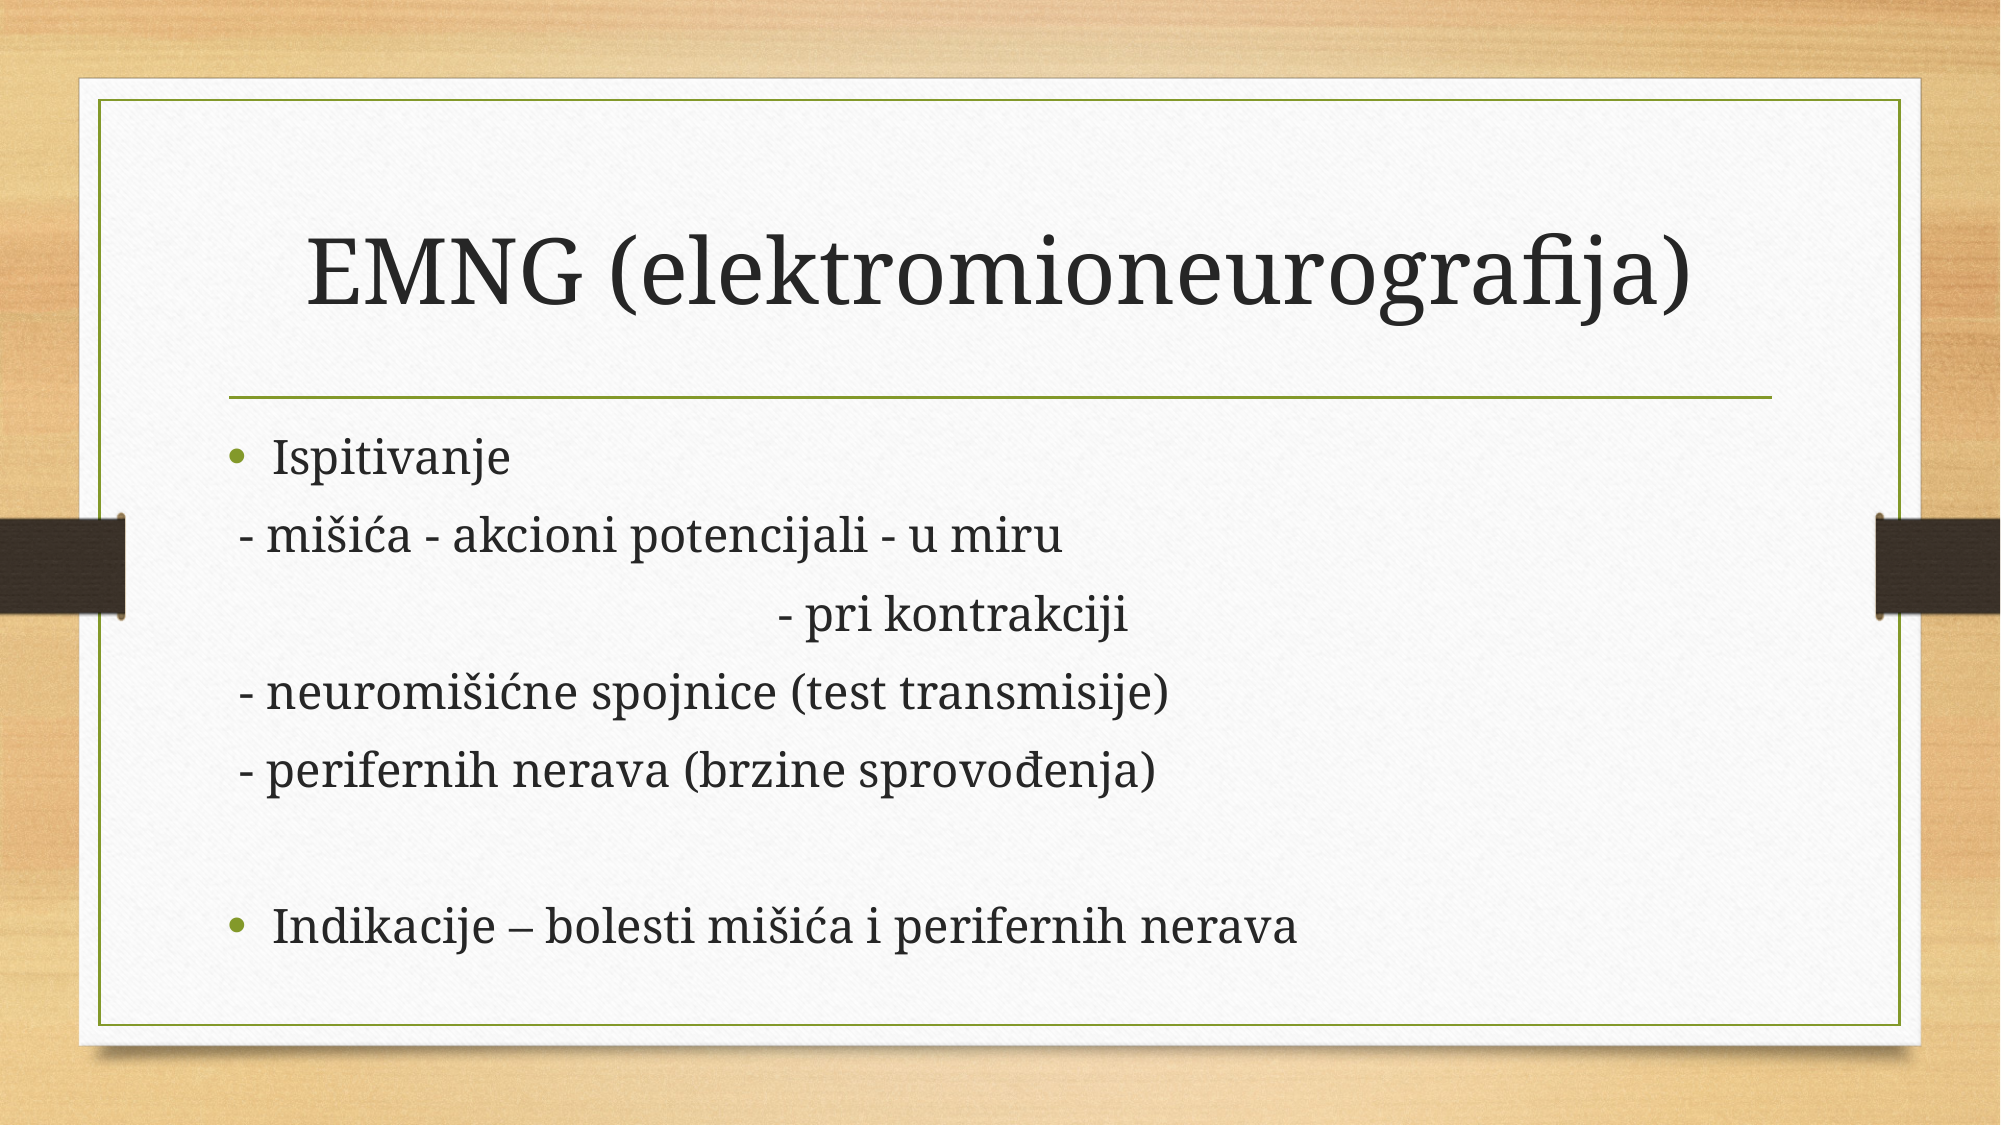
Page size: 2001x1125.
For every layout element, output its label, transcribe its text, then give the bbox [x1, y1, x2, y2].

title EMNG (elektromioneurografija) [212, 161, 1788, 375]
picture [0, 0, 2001, 1125]
list Ispitivanje - mišića - akcioni potencijali - u miru - pri kontrakciji - neuromišićne spojnice (test transmisije) - perifernih nerava (brzine sprovođenja) Indikacije – bolesti mišića i perifernih nerava [212, 419, 1788, 964]
